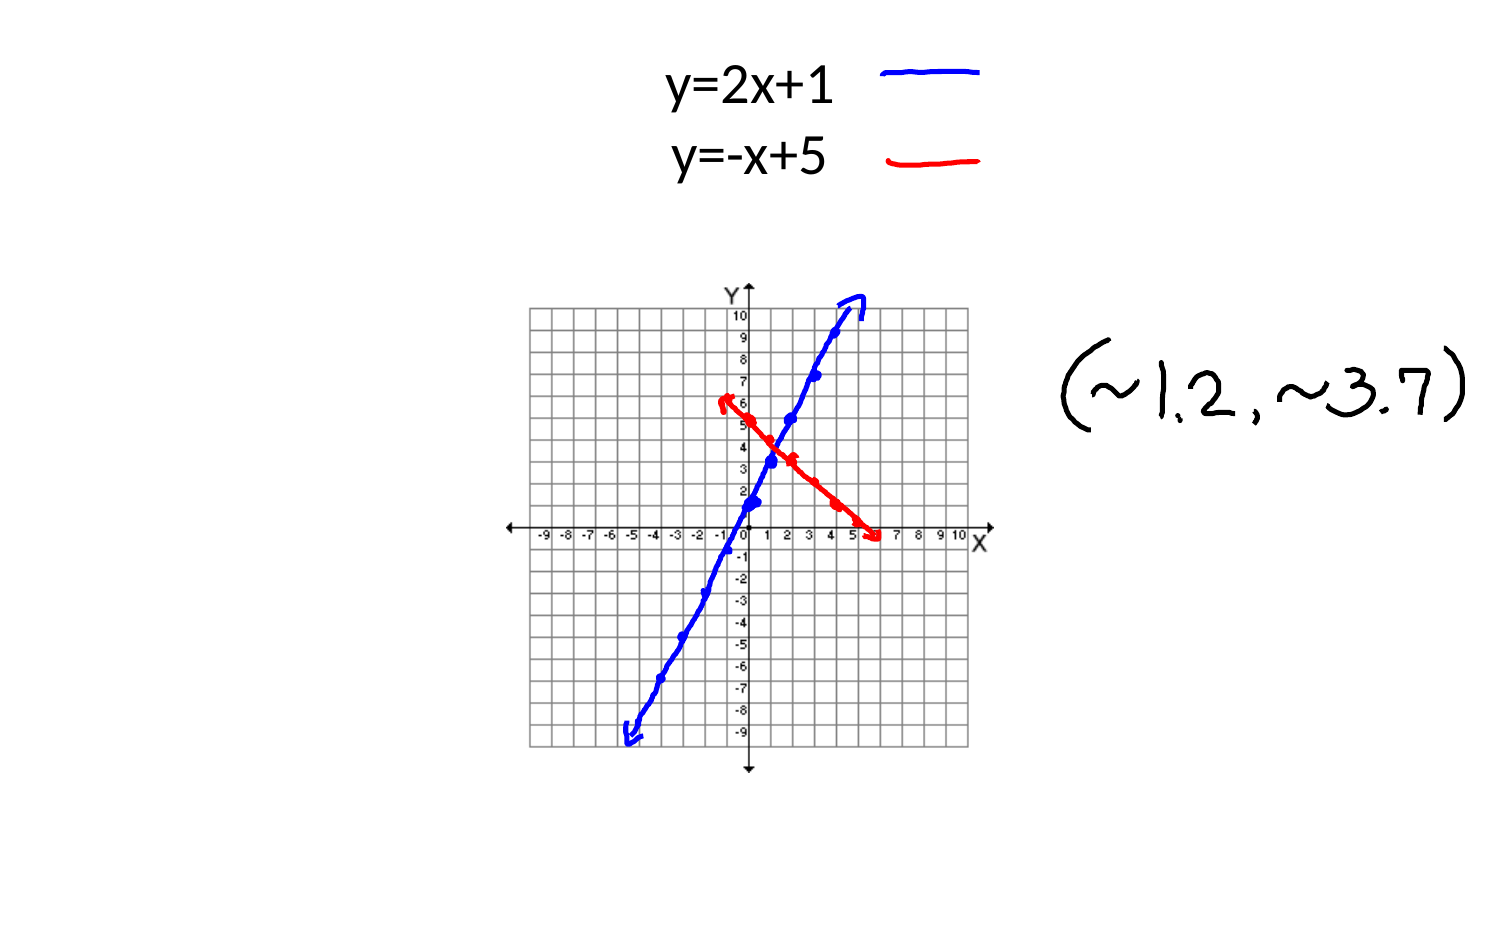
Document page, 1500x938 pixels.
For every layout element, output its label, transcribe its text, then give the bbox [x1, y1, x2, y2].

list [505, 283, 994, 773]
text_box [1062, 339, 1463, 431]
text_box [881, 70, 980, 77]
text_box [887, 159, 980, 166]
title y=2x+1 y=-x+5 [75, 37, 1425, 194]
